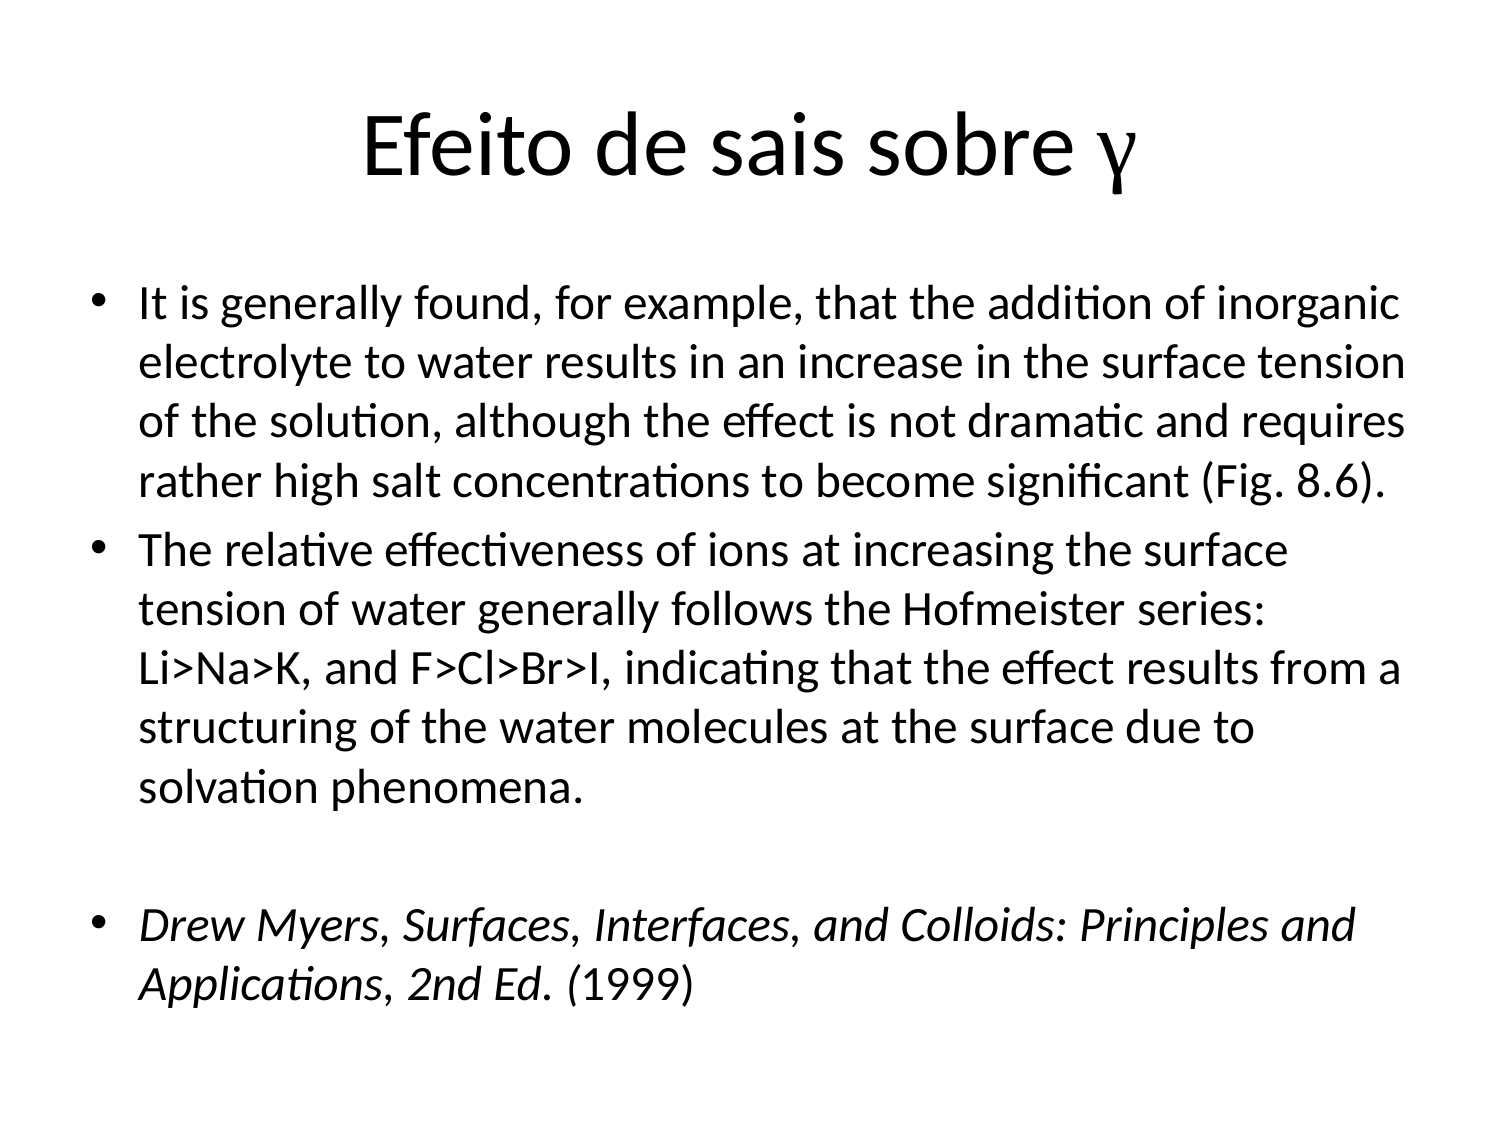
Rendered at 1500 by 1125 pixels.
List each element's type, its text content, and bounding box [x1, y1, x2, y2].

title Efeito de sais sobre γ [75, 45, 1425, 233]
list It is generally found, for example, that the addition of inorganic electrolyte to water results in an increase in the surface tension of the solution, although the effect is not dramatic and requires rather high salt concentrations to become significant (Fig. 8.6). The relative effectiveness of ions at increasing the surface tension of water generally follows the Hofmeister series: Li>Na>K, and F>Cl>Br>I, indicating that the effect results from a structuring of the water molecules at the surface due to solvation phenomena. Drew Myers, Surfaces, Interfaces, and Colloids: Principles and Applications, 2nd Ed. (1999) [75, 262, 1425, 1070]
